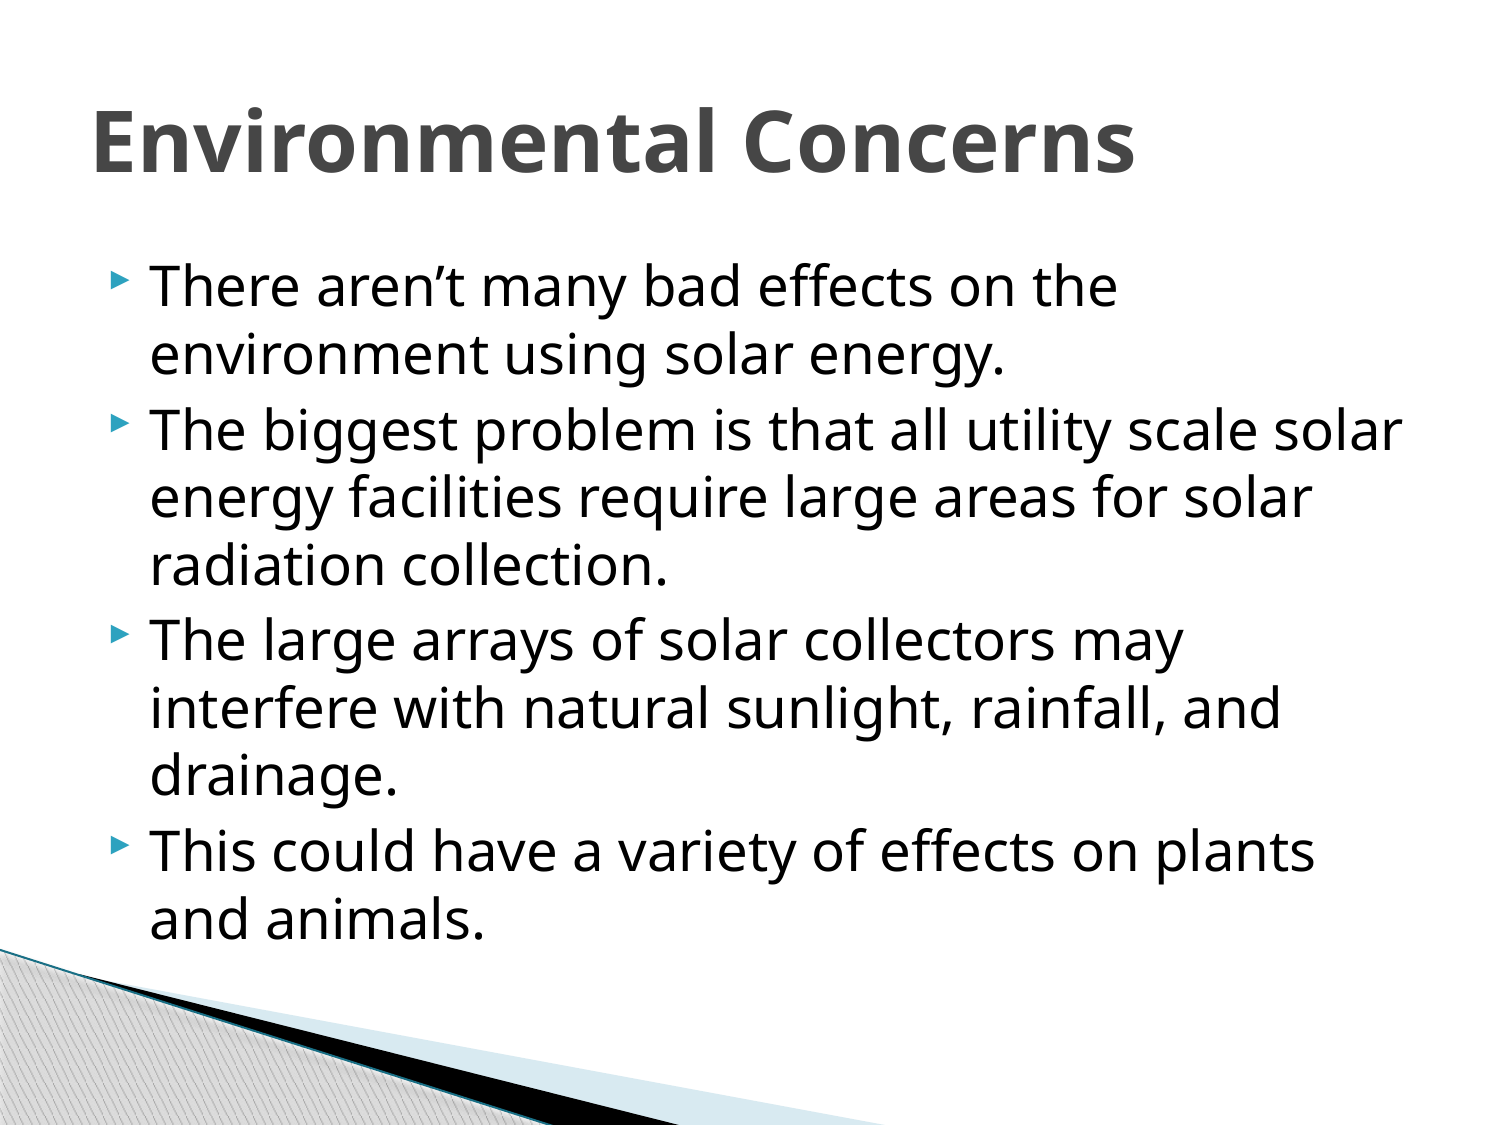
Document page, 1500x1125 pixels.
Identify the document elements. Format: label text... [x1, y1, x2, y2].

title Environmental Concerns [75, 45, 1425, 233]
list There aren’t many bad effects on the environment using solar energy. The biggest problem is that all utility scale solar energy facilities require large areas for solar radiation collection. The large arrays of solar collectors may interfere with natural sunlight, rainfall, and drainage. This could have a variety of effects on plants and animals. [75, 243, 1425, 986]
